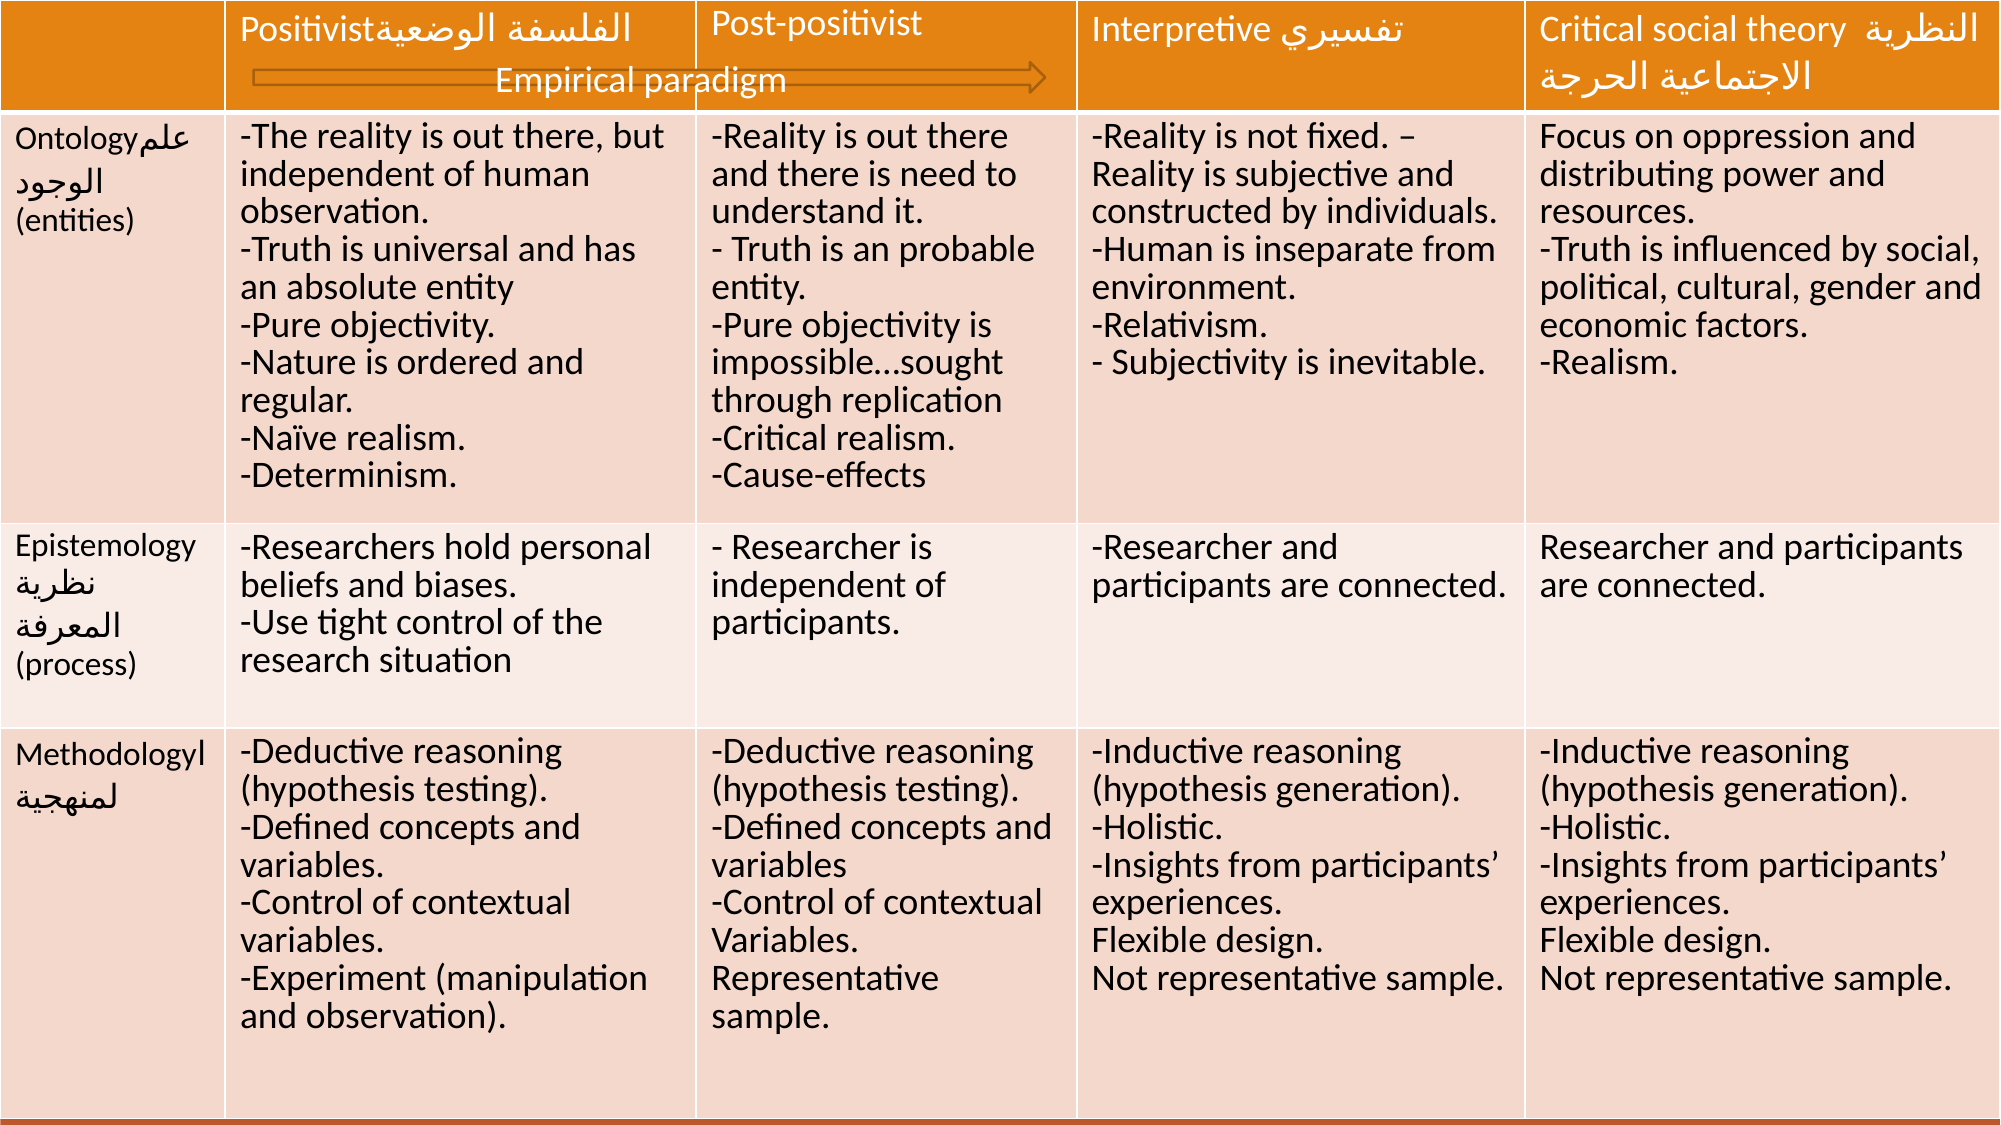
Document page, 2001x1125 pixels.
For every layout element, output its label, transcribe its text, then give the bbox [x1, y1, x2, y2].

table_cell -Reality is out there and there is need to understand it. - Truth is an probable entity. -Pure objectivity is impossible…sought through replication -Critical realism. -Cause-effects [697, 115, 1076, 523]
table_cell Methodologyالمنهجية [1, 729, 224, 1118]
table_cell Focus on oppression and distributing power and resources. -Truth is influenced by social, political, cultural, gender and economic factors. -Realism. [1526, 115, 1999, 523]
table_cell -Inductive reasoning (hypothesis generation). -Holistic. -Insights from participants’ experiences. Flexible design. Not representative sample. [1526, 729, 1999, 1118]
table_cell -Researchers hold personal beliefs and biases. -Use tight control of the research situation [226, 524, 695, 727]
table_cell -Deductive reasoning (hypothesis testing). -Defined concepts and variables -Control of contextual Variables. Representative sample. [697, 729, 1076, 1118]
table_header Positivistالفلسفة الوضعية [226, 1, 695, 110]
table_cell Ontologyعلم الوجود (entities) [1, 115, 224, 523]
table_cell -Inductive reasoning (hypothesis generation). -Holistic. -Insights from participants’ experiences. Flexible design. Not representative sample. [1078, 729, 1524, 1118]
table_cell -Deductive reasoning (hypothesis testing). -Defined concepts and variables. -Control of contextual variables. -Experiment (manipulation and observation). [226, 729, 695, 1118]
table_cell Researcher and participants are connected. [1526, 524, 1999, 727]
table_cell - Researcher is independent of participants. [697, 524, 1076, 727]
table_cell Epistemology نظرية المعرفة (process) [1, 524, 224, 727]
text_box Empirical paradigm [252, 61, 1047, 94]
table_header Critical social theory النظرية الاجتماعية الحرجة [1526, 1, 1999, 110]
table_cell -Researcher and participants are connected. [1078, 524, 1524, 727]
table_header Post-positivist [697, 1, 1076, 110]
table_header Interpretive تفسيري [1078, 1, 1524, 110]
table_cell -The reality is out there, but independent of human observation. -Truth is universal and has an absolute entity -Pure objectivity. -Nature is ordered and regular. -Naïve realism. -Determinism. [226, 115, 695, 523]
table_header [1, 1, 224, 110]
table_cell -Reality is not fixed. – Reality is subjective and constructed by individuals. -Human is inseparate from environment. -Relativism. - Subjectivity is inevitable. [1078, 115, 1524, 523]
